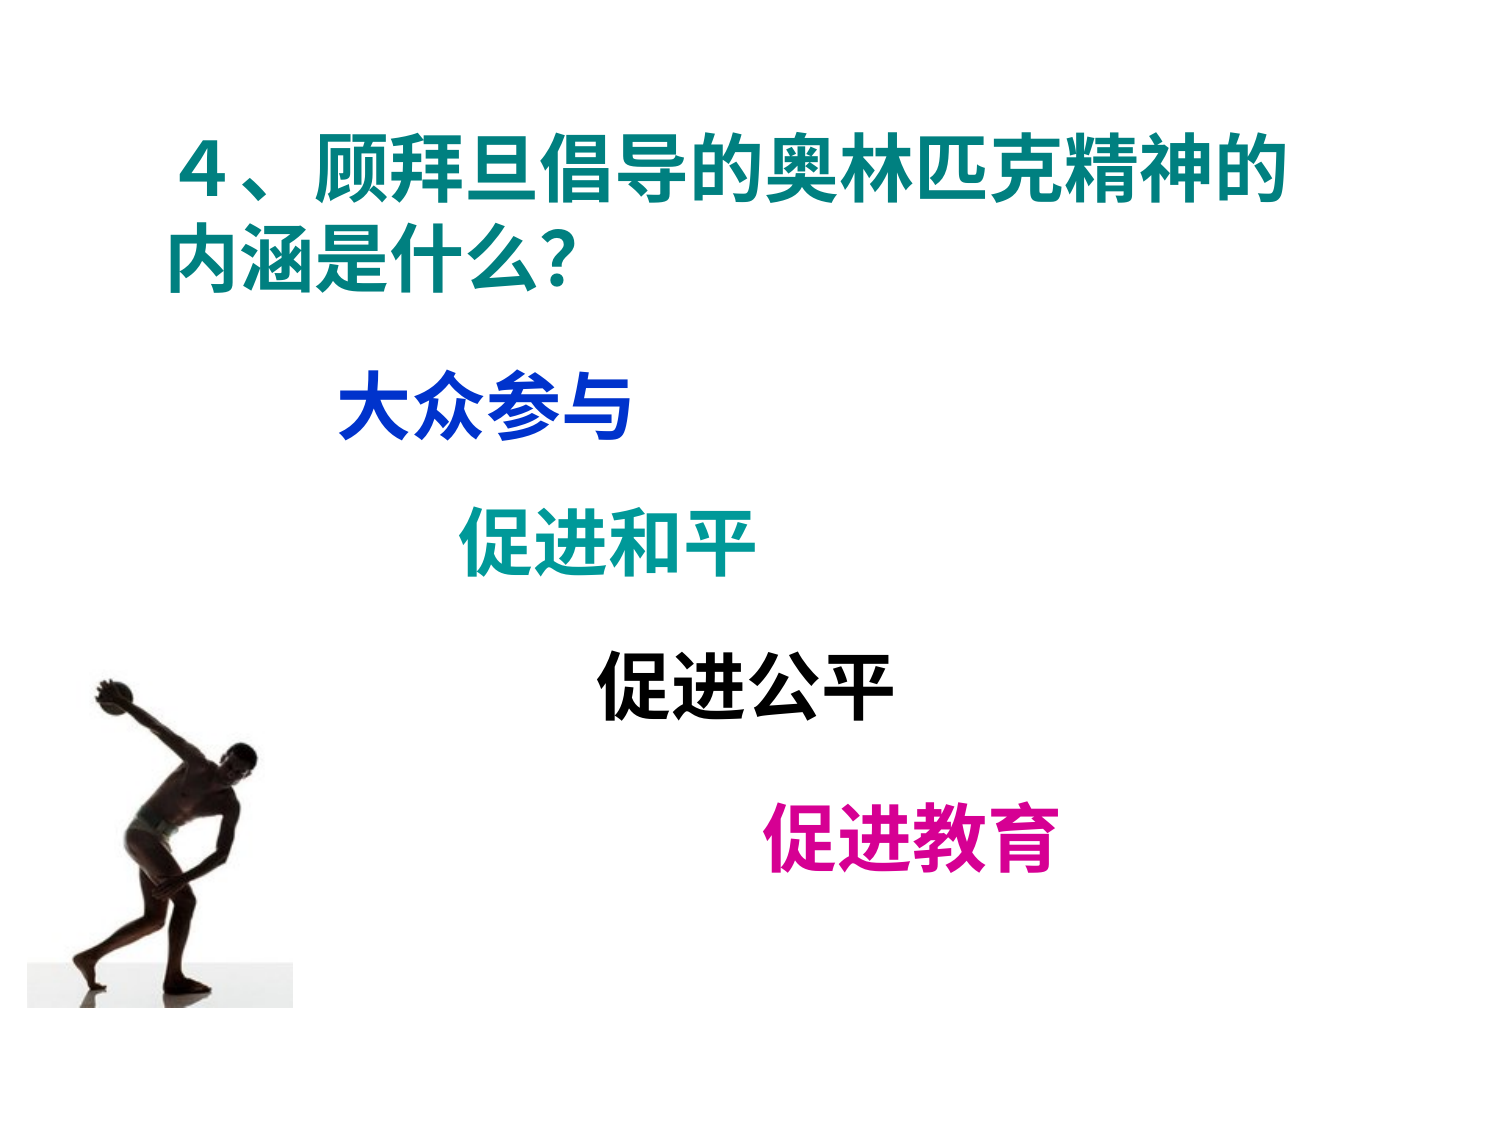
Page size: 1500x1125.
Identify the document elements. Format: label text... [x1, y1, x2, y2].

text_box 促进和平 [443, 488, 857, 594]
picture [27, 632, 293, 1008]
text_box 促进公平 [581, 632, 1019, 738]
text_box 促进教育 [747, 784, 1185, 890]
text_box ４、顾拜旦倡导的奥林匹克精神的内涵是什么？ [149, 114, 1350, 310]
text_box 大众参与 [321, 351, 736, 457]
